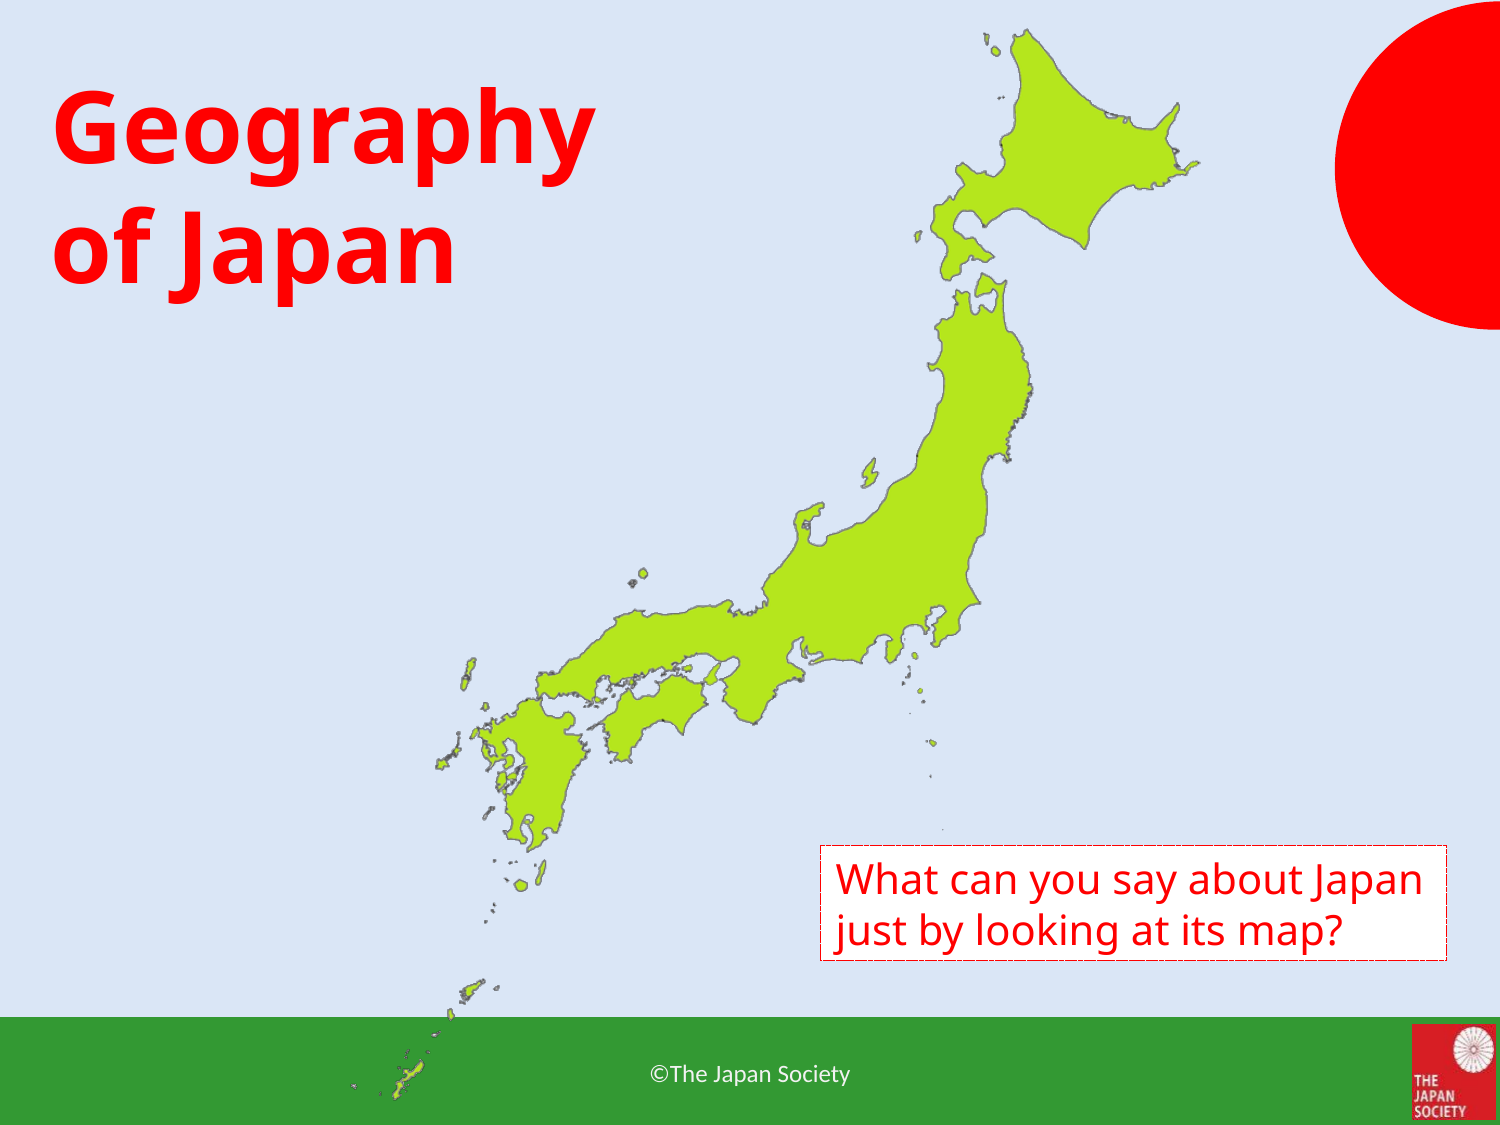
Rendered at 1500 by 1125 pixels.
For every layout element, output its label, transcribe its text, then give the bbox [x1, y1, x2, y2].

text_box Geography of Japan [35, 56, 194, 312]
picture [1412, 1024, 1496, 1120]
text_box What can you say about Japan just by looking at its map? [1226, 845, 1447, 961]
picture [199, 22, 1223, 1125]
